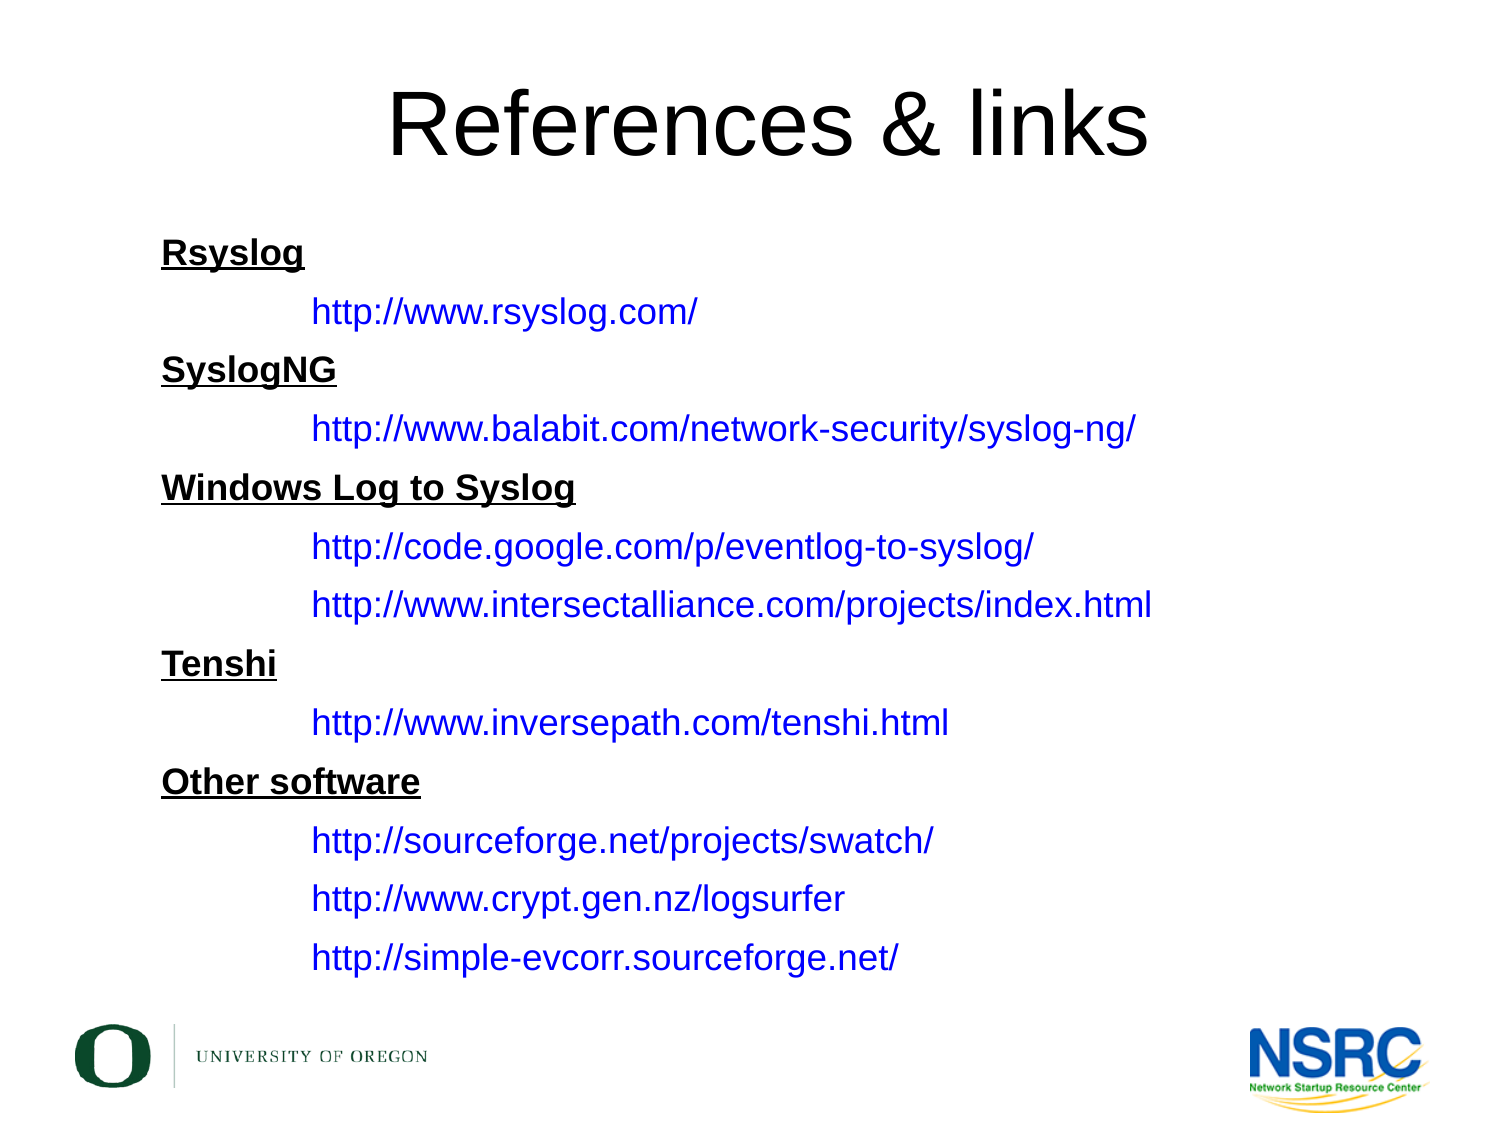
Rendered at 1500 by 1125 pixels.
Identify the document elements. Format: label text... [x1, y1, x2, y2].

picture [75, 1024, 427, 1088]
title References & links [50, 37, 1475, 200]
list Rsyslog http://www.rsyslog.com/ SyslogNG http://www.balabit.com/network-security/syslog-ng/ Windows Log to Syslog http://code.google.com/p/eventlog-to-syslog/ http://www.intersectalliance.com/projects/index.html Tenshi http://www.inversepath.com/tenshi.html Other software http://sourceforge.net/projects/swatch/ http://www.crypt.gen.nz/logsurfer http://simple-evcorr.sourceforge.net/ [148, 221, 1375, 1001]
picture [1250, 1027, 1430, 1113]
